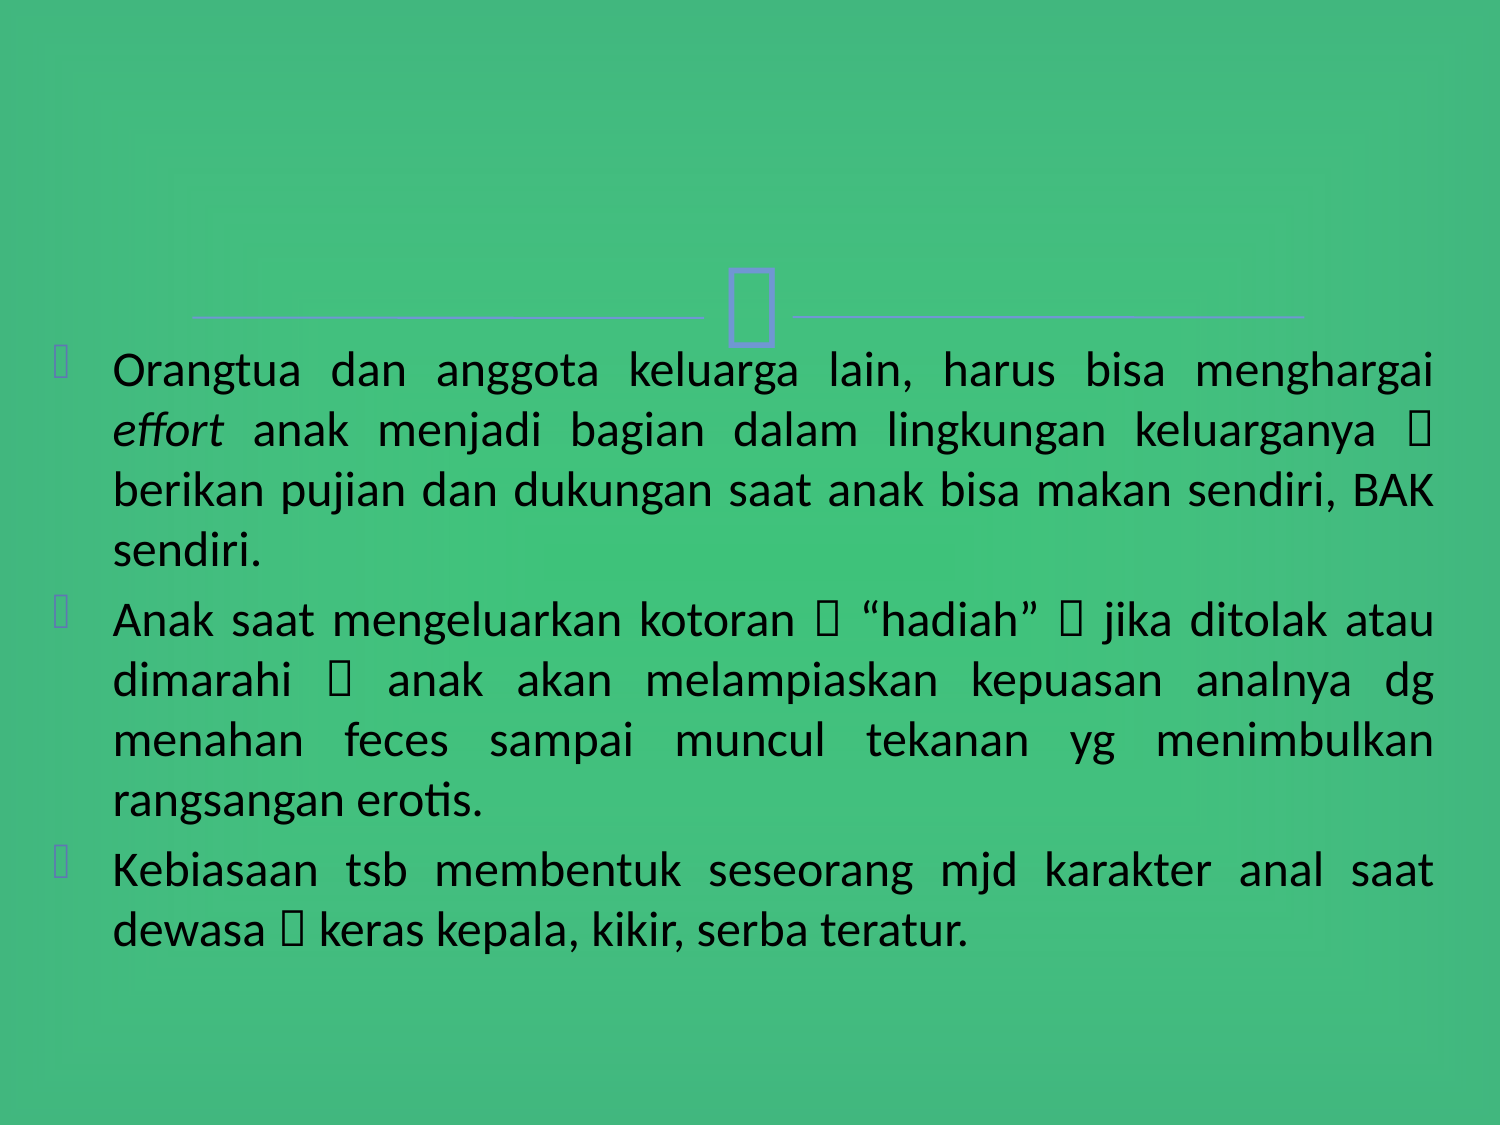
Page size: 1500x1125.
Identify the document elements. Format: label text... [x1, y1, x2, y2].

list Orangtua dan anggota keluarga lain, harus bisa menghargai effort anak menjadi bagian dalam lingkungan keluarganya  berikan pujian dan dukungan saat anak bisa makan sendiri, BAK sendiri. Anak saat mengeluarkan kotoran  “hadiah”  jika ditolak atau dimarahi  anak akan melampiaskan kepuasan analnya dg menahan feces sampai muncul tekanan yg menimbulkan rangsangan erotis. Kebiasaan tsb membentuk seseorang mjd karakter anal saat dewasa  keras kepala, kikir, serba teratur. [37, 328, 1450, 1125]
